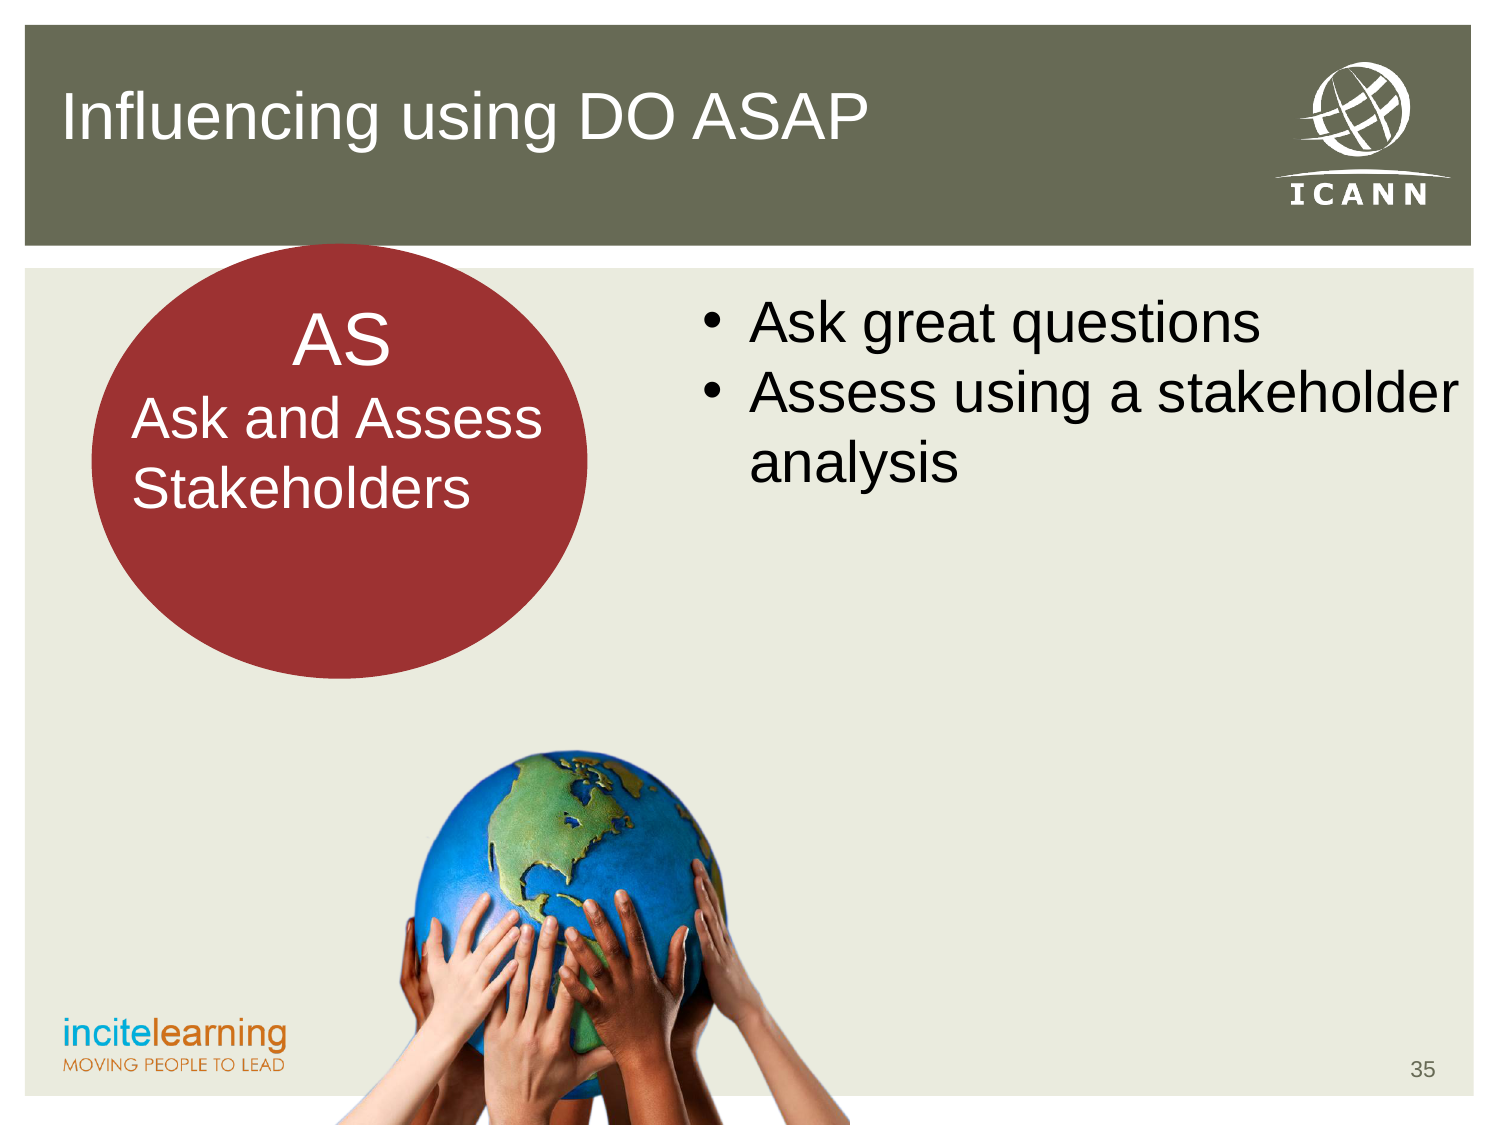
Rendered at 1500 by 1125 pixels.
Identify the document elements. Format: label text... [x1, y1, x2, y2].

slide_number 35 [1371, 1048, 1475, 1089]
picture [62, 1012, 288, 1076]
text_box [194, 242, 485, 283]
text_box Influencing using DO ASAP [60, 65, 1371, 219]
picture [1273, 62, 1453, 205]
text_box AS Ask and Assess Stakeholders [116, 283, 569, 528]
text_box Ask great questions Assess using a stakeholder analysis [687, 277, 1500, 502]
picture [299, 715, 851, 1125]
text_box [90, 363, 589, 681]
